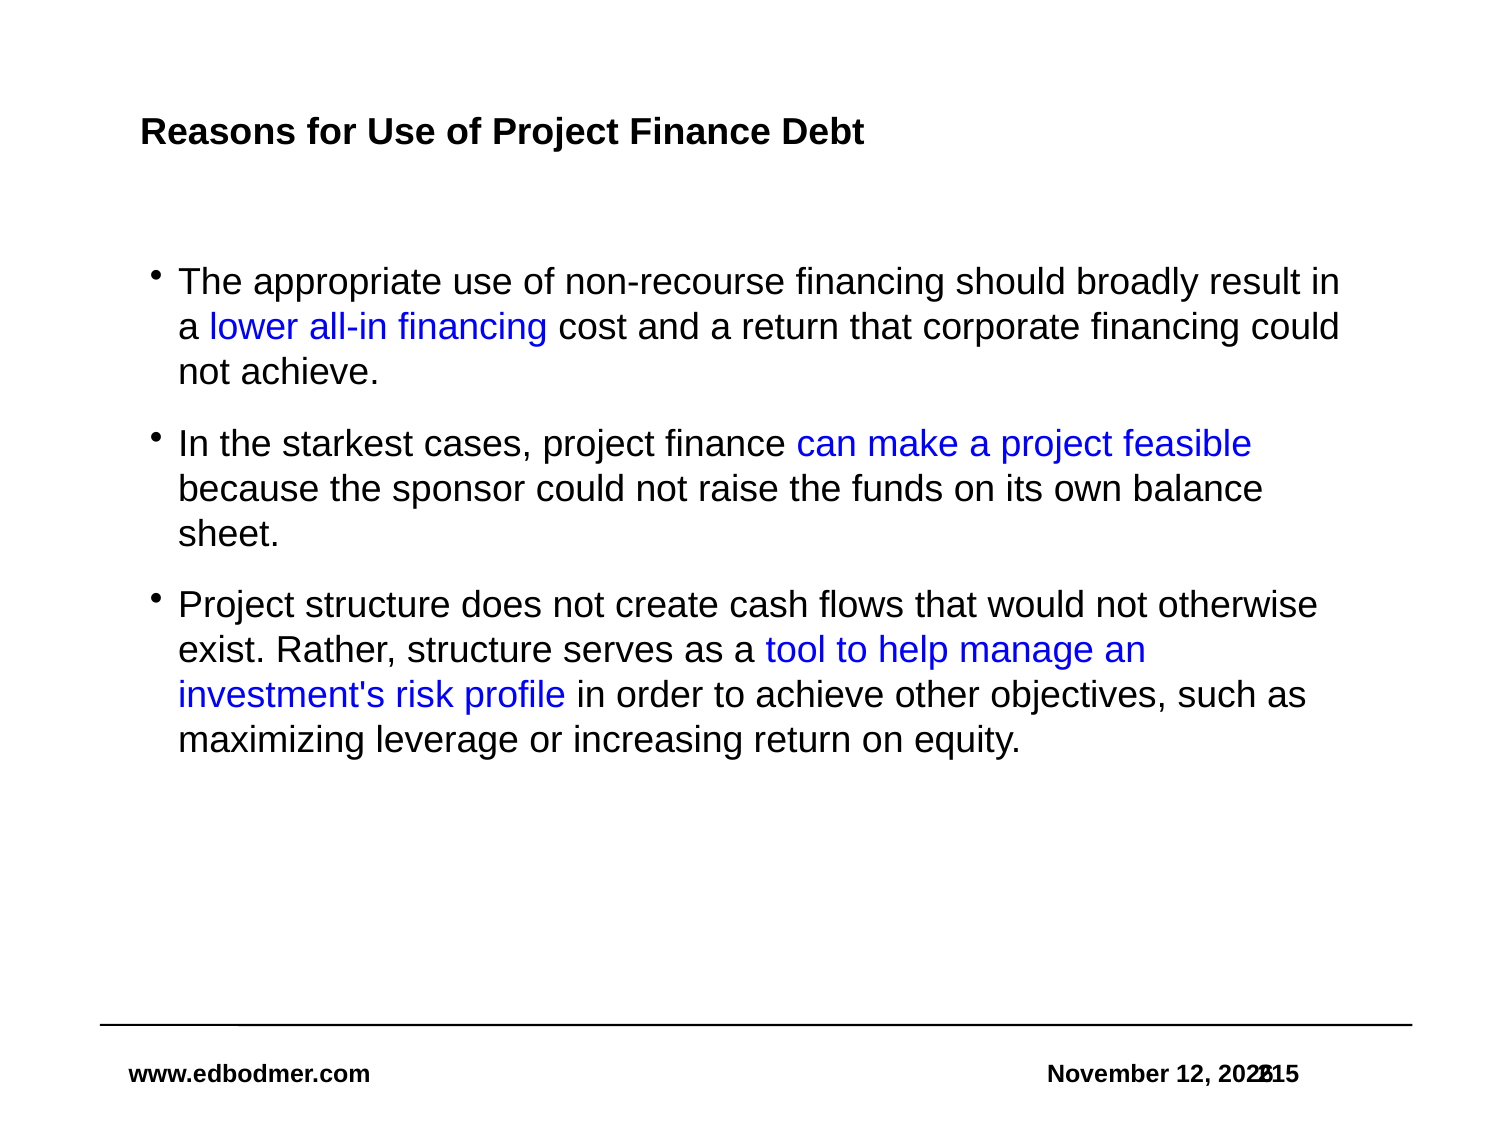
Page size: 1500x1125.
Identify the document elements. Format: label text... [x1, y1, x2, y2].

title Reasons for Use of Project Finance Debt [124, 99, 1288, 226]
list The appropriate use of non-recourse financing should broadly result in a lower all-in financing cost and a return that corporate financing could not achieve. In the starkest cases, project finance can make a project feasible because the sponsor could not raise the funds on its own balance sheet. Project structure does not create cash flows that would not otherwise exist. Rather, structure serves as a tool to help manage an investment's risk profile in order to achieve other objectives, such as maximizing leverage or increasing return on equity. [124, 249, 1376, 1001]
